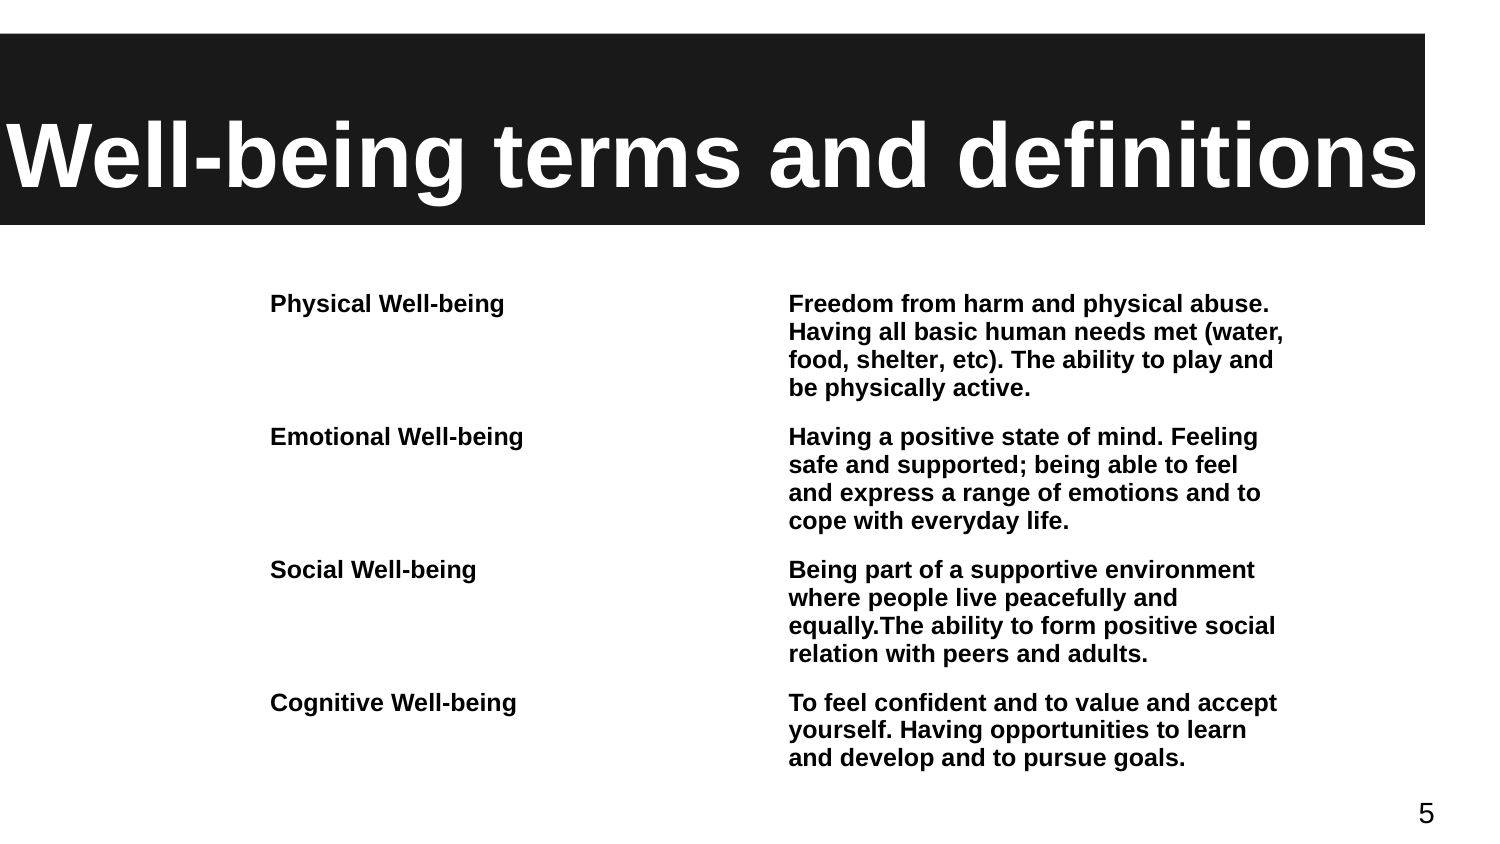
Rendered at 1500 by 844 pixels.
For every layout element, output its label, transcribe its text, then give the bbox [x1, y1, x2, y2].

table_cell Having a positive state of mind. Feeling safe and supported; being able to feel and express a range of emotions and to cope with everyday life. [778, 412, 1297, 545]
table_cell Emotional Well-being [260, 412, 778, 545]
table_header Freedom from harm and physical abuse. Having all basic human needs met (water, food, shelter, etc). The ability to play and be physically active. [778, 279, 1297, 412]
table_cell Being part of a supportive environment where people live peacefully and equally.The ability to form positive social relation with peers and adults. [778, 545, 1297, 678]
table_cell Social Well-being [260, 545, 778, 678]
title Well-being terms and definitions [0, 33, 1500, 221]
table_header Physical Well-being [260, 279, 778, 412]
table_cell Cognitive Well-being [260, 678, 778, 783]
slide_number 5 [1403, 779, 1494, 844]
table_cell To feel confident and to value and accept yourself. Having opportunities to learn and develop and to pursue goals. [778, 678, 1297, 783]
